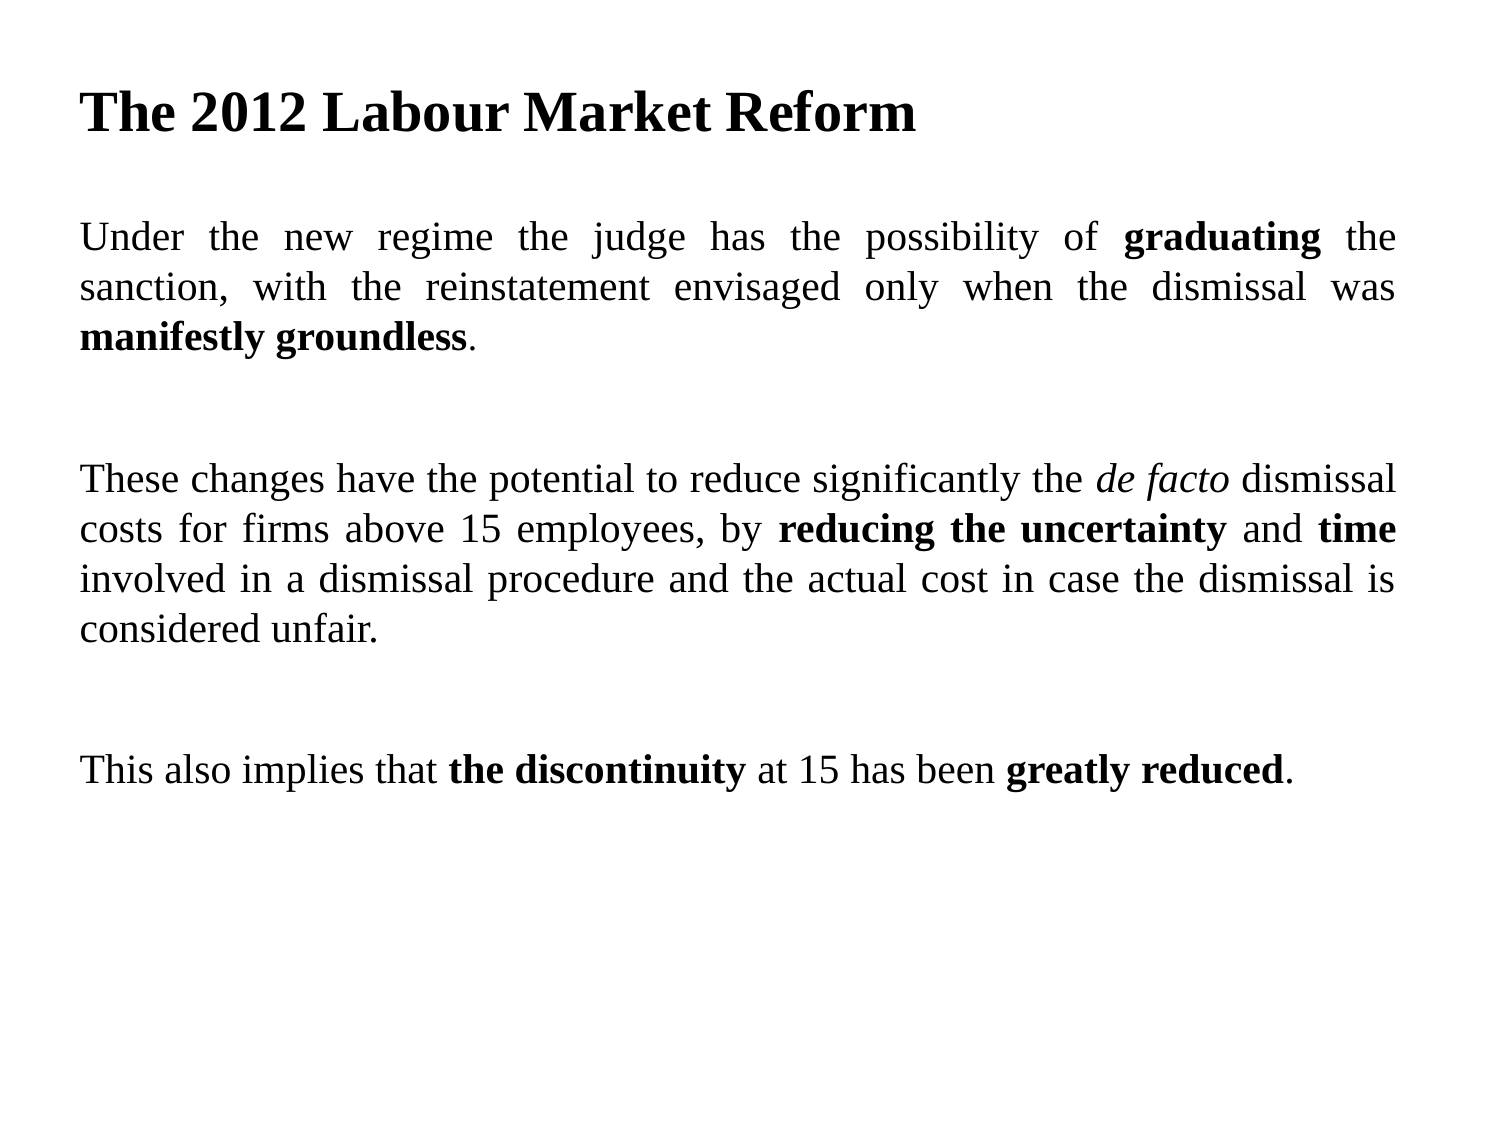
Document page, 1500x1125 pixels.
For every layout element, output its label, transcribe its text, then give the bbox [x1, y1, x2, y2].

text_box Under the new regime the judge has the possibility of graduating the sanction, with the reinstatement envisaged only when the dismissal was manifestly groundless. These changes have the potential to reduce significantly the de facto dismissal costs for firms above 15 employees, by reducing the uncertainty and time involved in a dismissal procedure and the actual cost in case the dismissal is considered unfair. This also implies that the discontinuity at 15 has been greatly reduced. [64, 201, 1412, 800]
text_box The 2012 Labour Market Reform [64, 66, 1340, 149]
